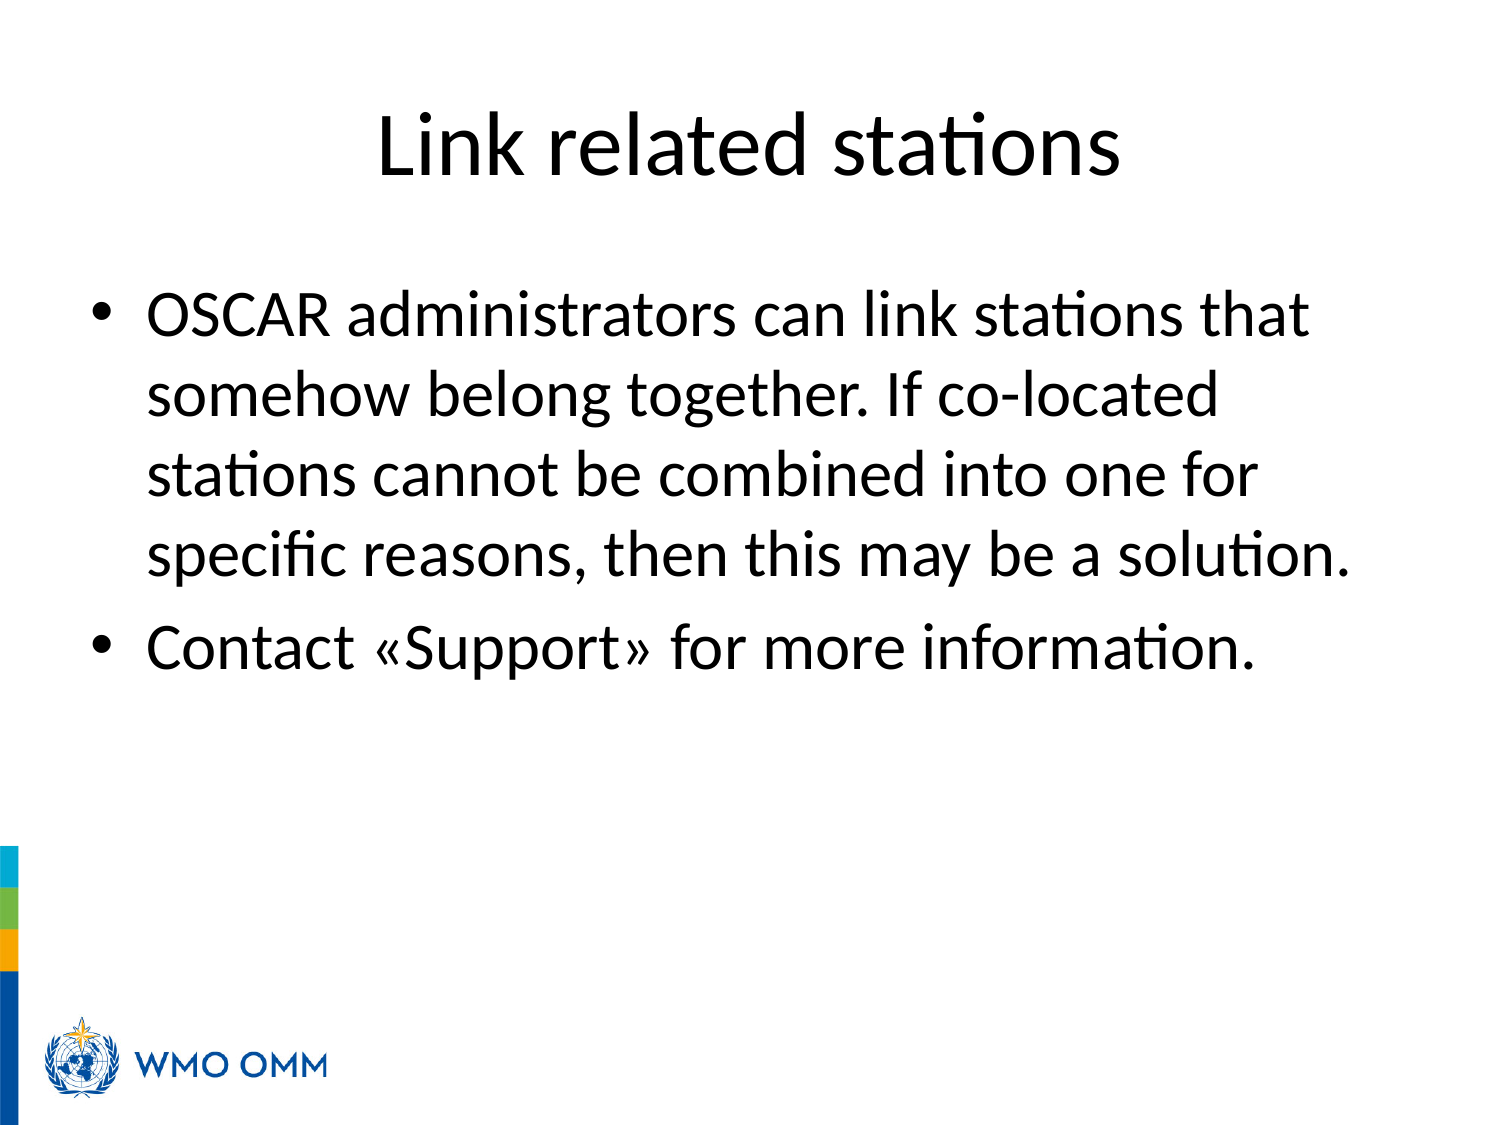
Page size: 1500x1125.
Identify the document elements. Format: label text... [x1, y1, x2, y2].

picture [0, 845, 327, 1125]
title Link related stations [75, 45, 1425, 233]
list OSCAR administrators can link stations that somehow belong together. If co-located stations cannot be combined into one for specific reasons, then this may be a solution. Contact «Support» for more information. [75, 262, 1425, 1005]
